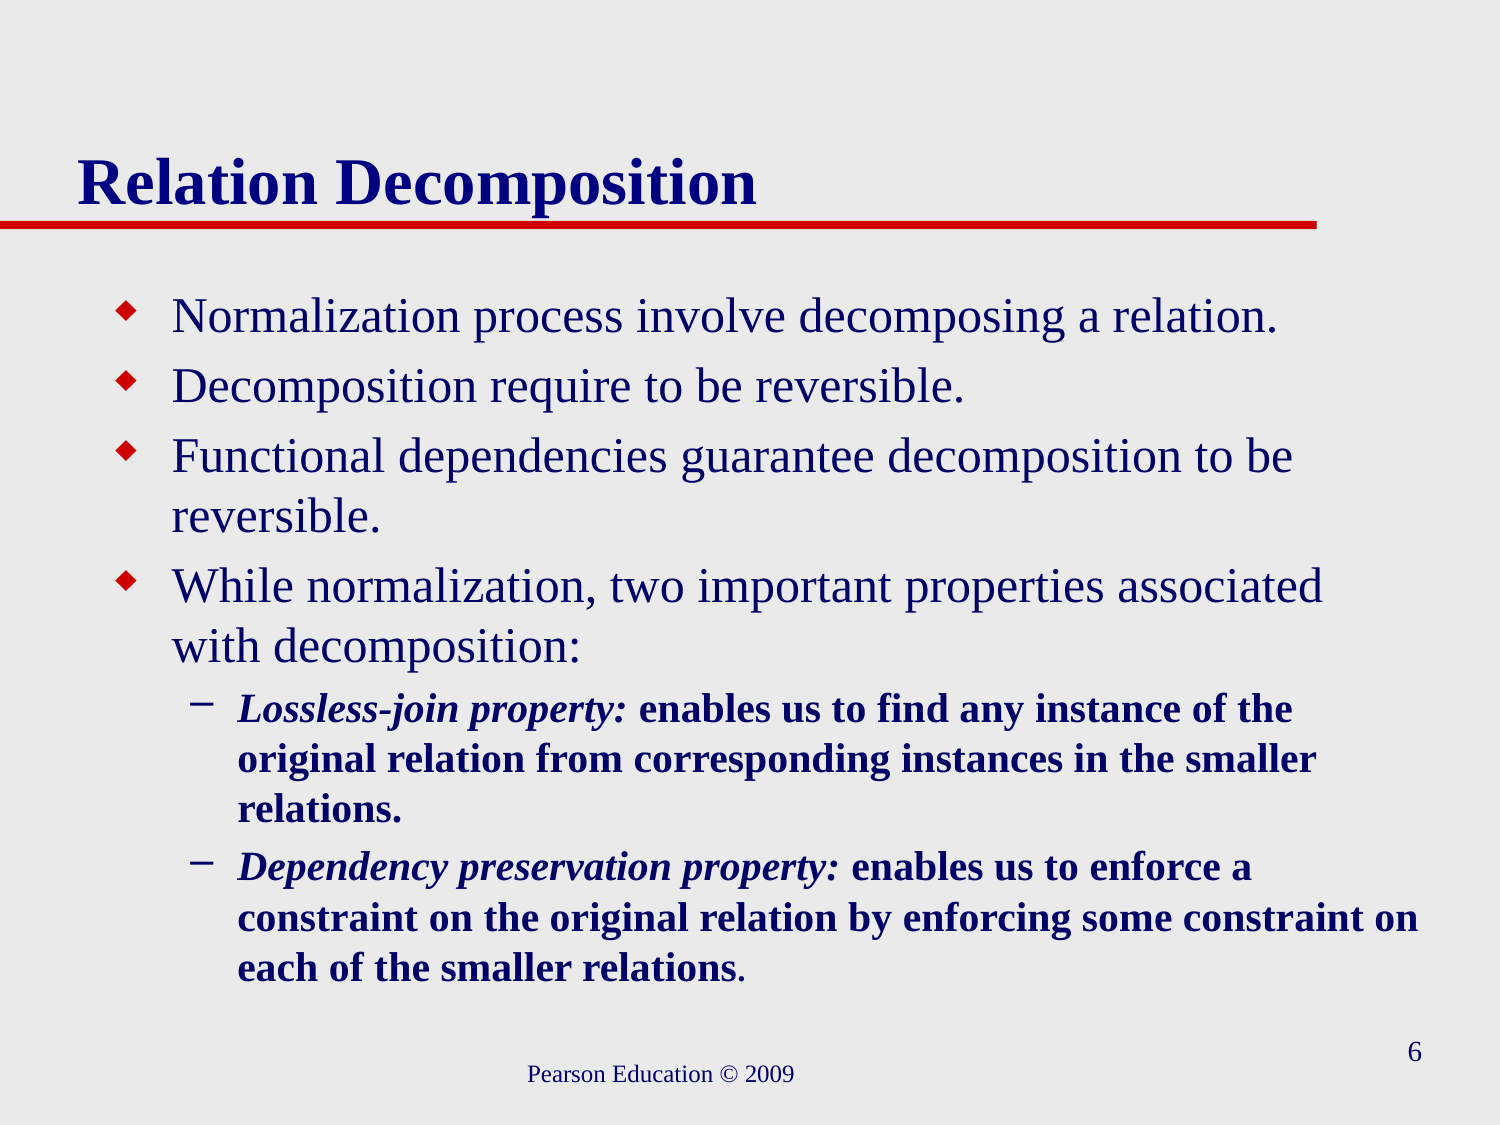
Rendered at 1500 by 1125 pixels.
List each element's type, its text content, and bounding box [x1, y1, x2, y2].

text_box Pearson Education © 2009 [512, 1050, 1038, 1095]
title Relation Decomposition [62, 43, 1338, 226]
slide_number 6 [1125, 1012, 1438, 1088]
list Normalization process involve decomposing a relation. Decomposition require to be reversible. Functional dependencies guarantee decomposition to be reversible. While normalization, two important properties associated with decomposition: Lossless-join property: enables us to find any instance of the original relation from corresponding instances in the smaller relations. Dependency preservation property: enables us to enforce a constraint on the original relation by enforcing some constraint on each of the smaller relations. [100, 274, 1438, 951]
